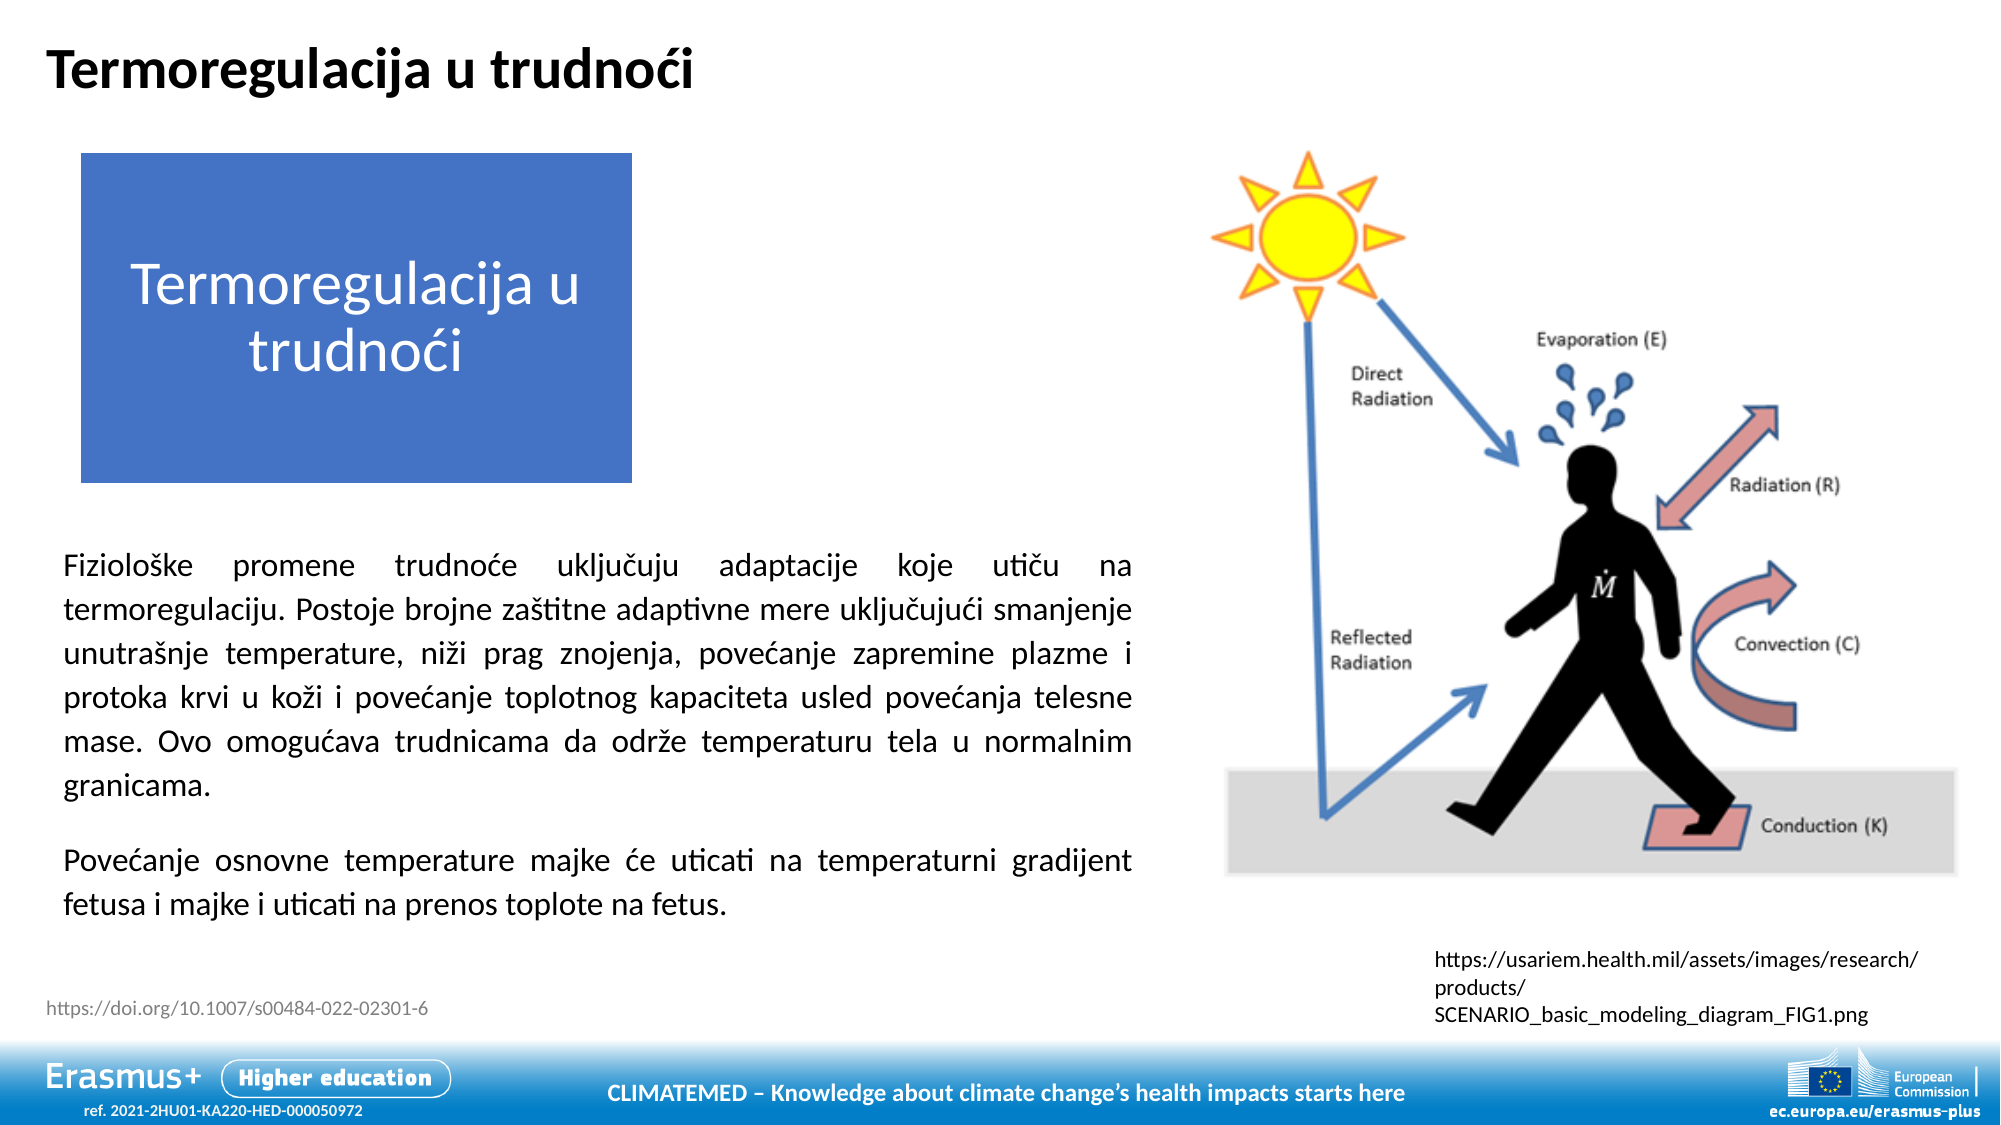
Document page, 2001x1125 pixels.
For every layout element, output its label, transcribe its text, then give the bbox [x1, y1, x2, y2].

text_box https://usariem.health.mil/assets/images/research/products/SCENARIO_basic_modeling_diagram_FIG1.png [1419, 937, 1975, 1035]
list Fiziološke promene trudnoće uključuju adaptacije koje utiču na termoregulaciju. Postoje brojne zaštitne adaptivne mere uključujući smanjenje unutrašnje temperature, niži prag znojenja, povećanje zapremine plazme i protoka krvi u koži i povećanje toplotnog kapaciteta usled povećanja telesne mase. Ovo omogućava trudnicama da održe temperaturu tela u normalnim granicama. Povećanje osnovne temperature majke će uticati na temperaturni gradijent fetusa i majke i uticati na prenos toplote na fetus. [48, 532, 1150, 987]
picture [1198, 135, 1984, 891]
picture [0, 899, 2000, 1125]
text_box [79, 151, 633, 484]
text_box https://doi.org/10.1007/s00484-022-02301-6 [31, 987, 1547, 1028]
title Termoregulacija u trudnoći [31, 25, 1984, 116]
